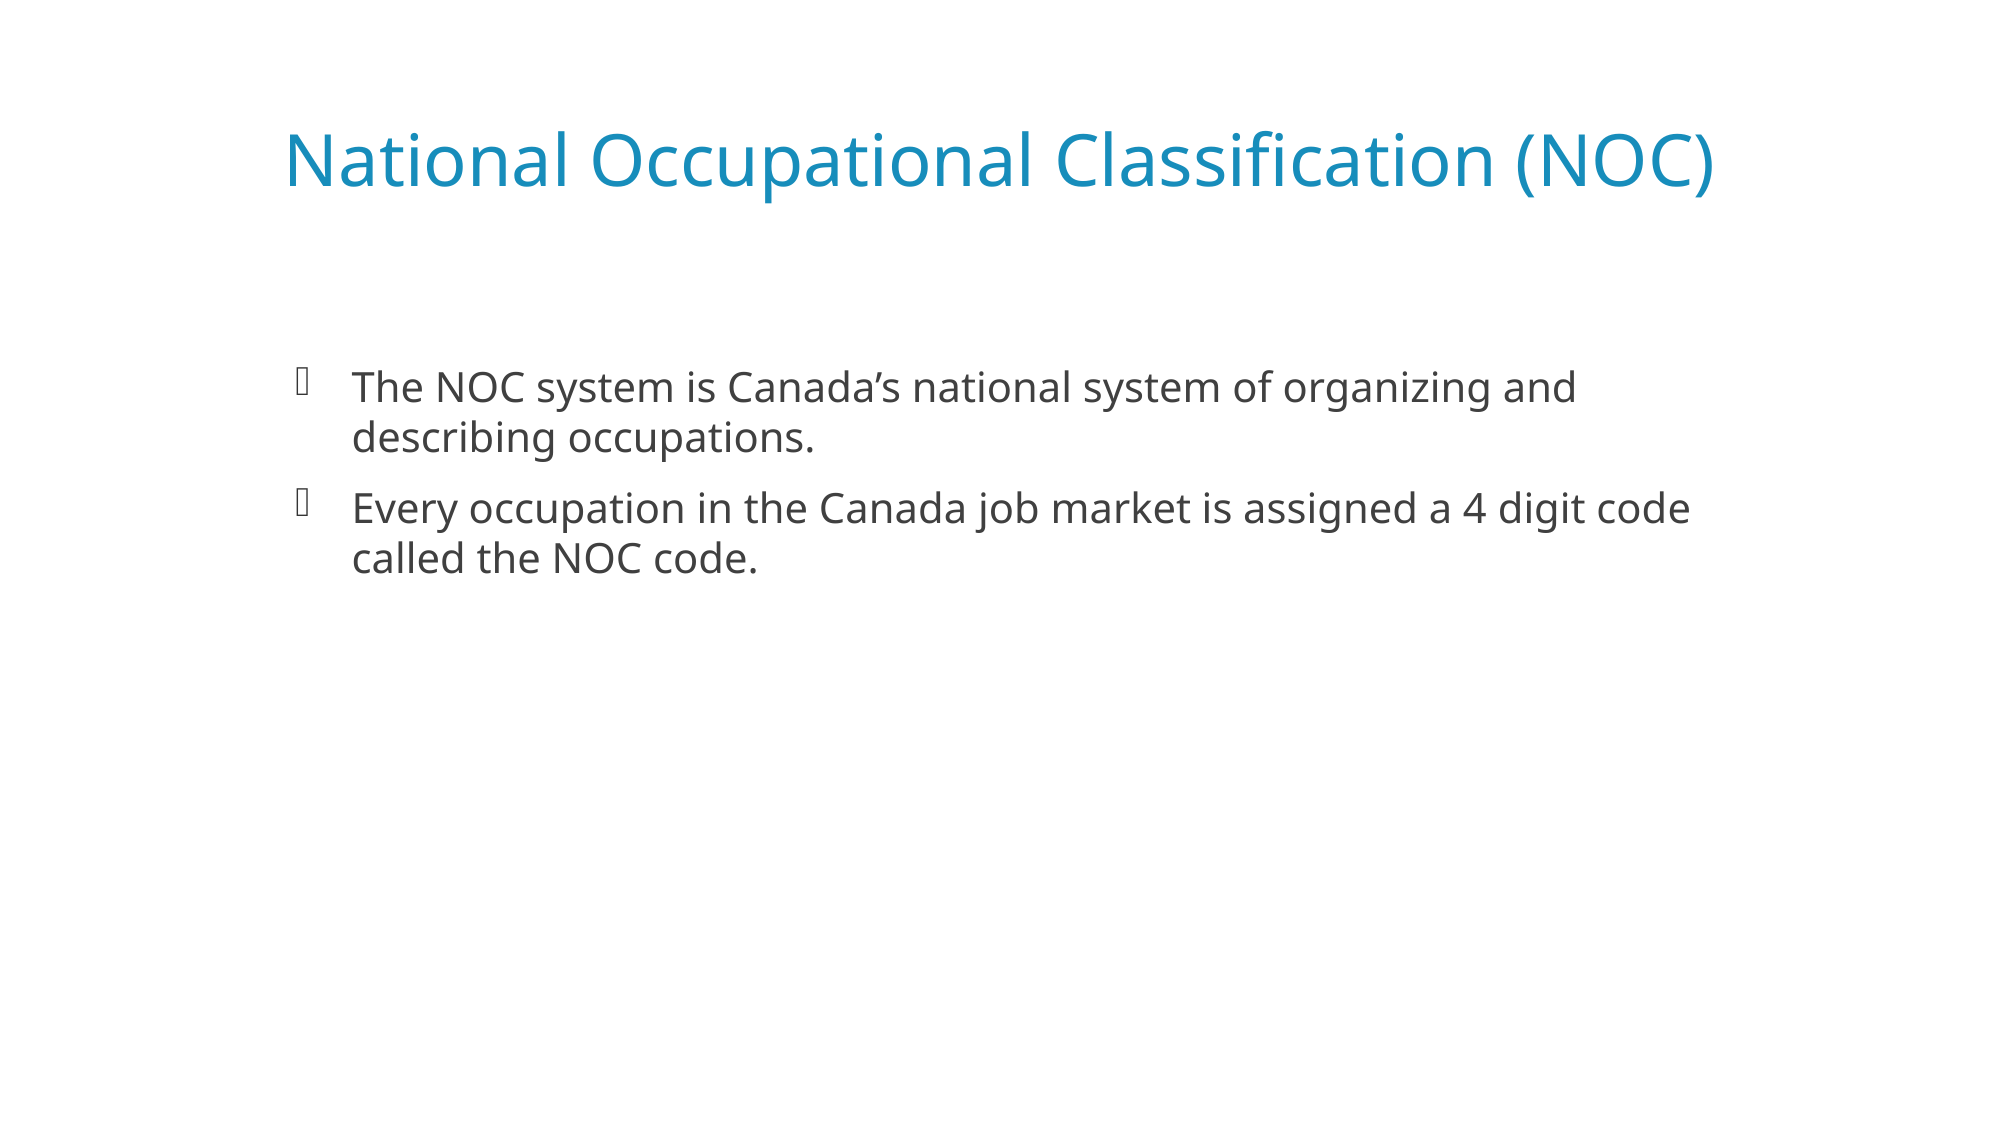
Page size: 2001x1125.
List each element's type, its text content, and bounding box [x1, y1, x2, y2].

title National Occupational Classification (NOC) [269, 106, 1731, 317]
list The NOC system is Canada’s national system of organizing and describing occupations. Every occupation in the Canada job market is assigned a 4 digit code called the NOC code. [280, 352, 1743, 973]
